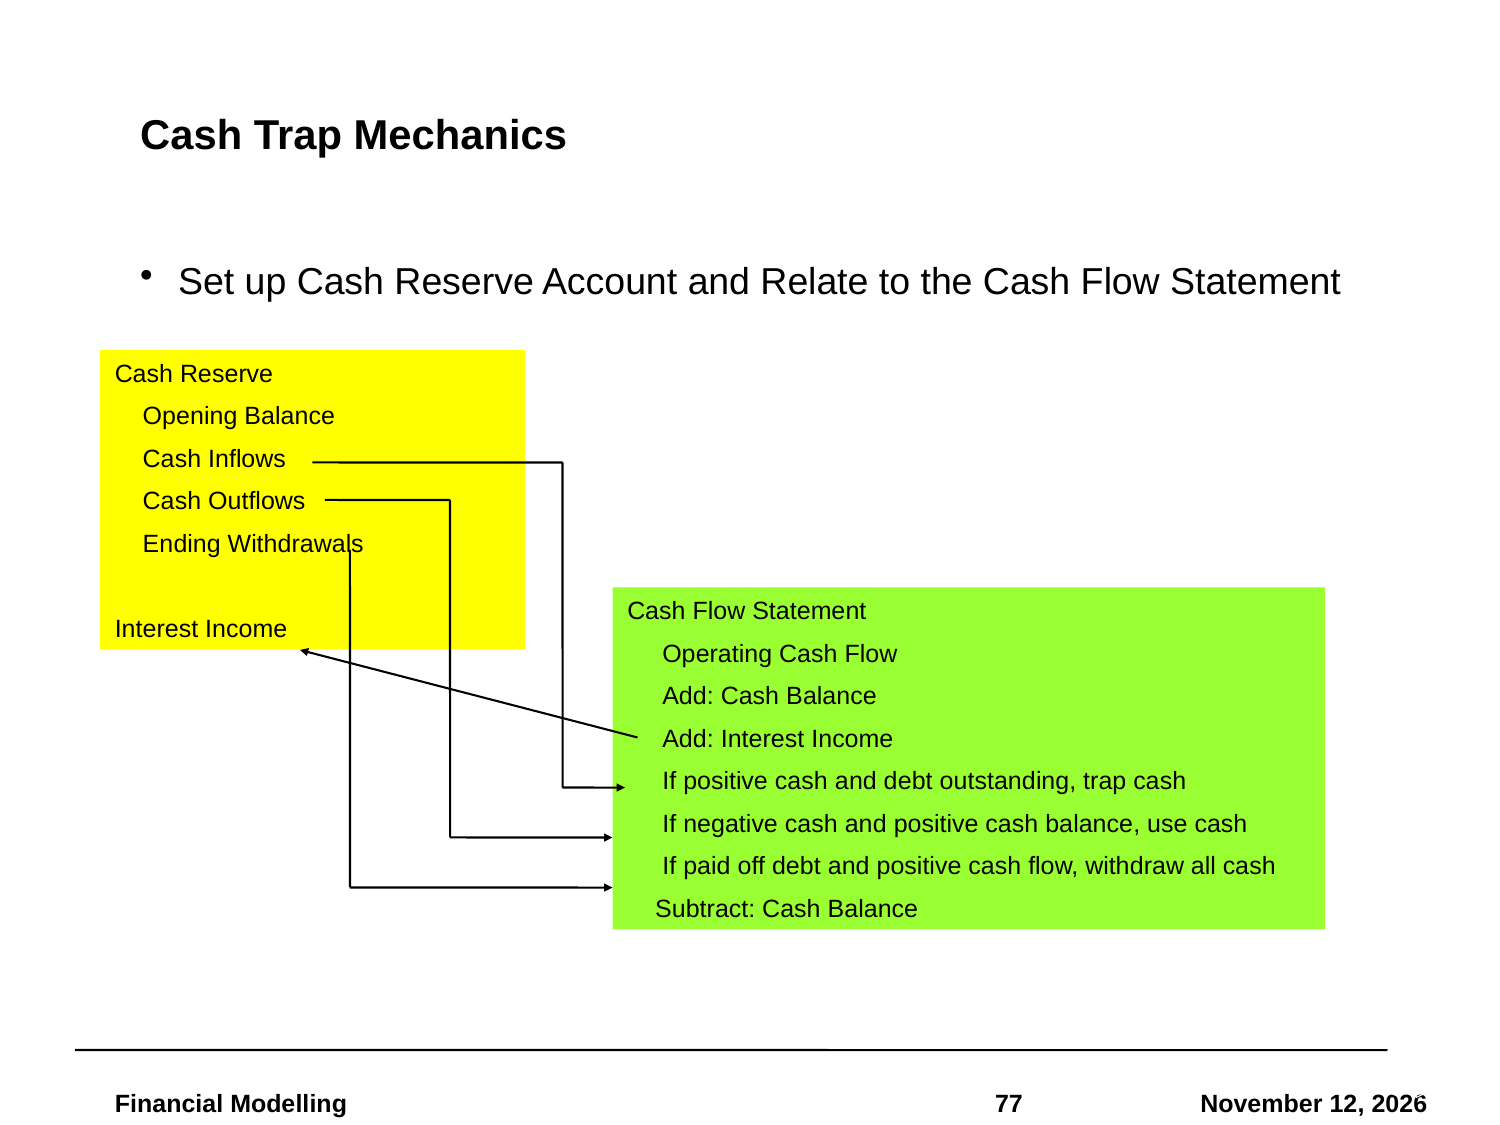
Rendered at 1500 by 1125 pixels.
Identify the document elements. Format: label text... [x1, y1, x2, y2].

title Cash Trap Mechanics [124, 99, 1413, 226]
text_box [300, 648, 638, 738]
text_box [349, 883, 613, 892]
text_box Cash Flow Statement Operating Cash Flow Add: Cash Balance Add: Interest Income If positive cash and debt outstanding, trap cash If negative cash and positive cash balance, use cash If paid off debt and positive cash flow, withdraw all cash Subtract: Cash Balance [612, 587, 1325, 930]
text_box [449, 833, 613, 842]
text_box Cash Reserve Opening Balance Cash Inflows Cash Outflows Ending Withdrawals Interest Income [99, 350, 525, 650]
list Set up Cash Reserve Account and Relate to the Cash Flow Statement [124, 249, 1413, 1001]
text_box [562, 783, 625, 792]
